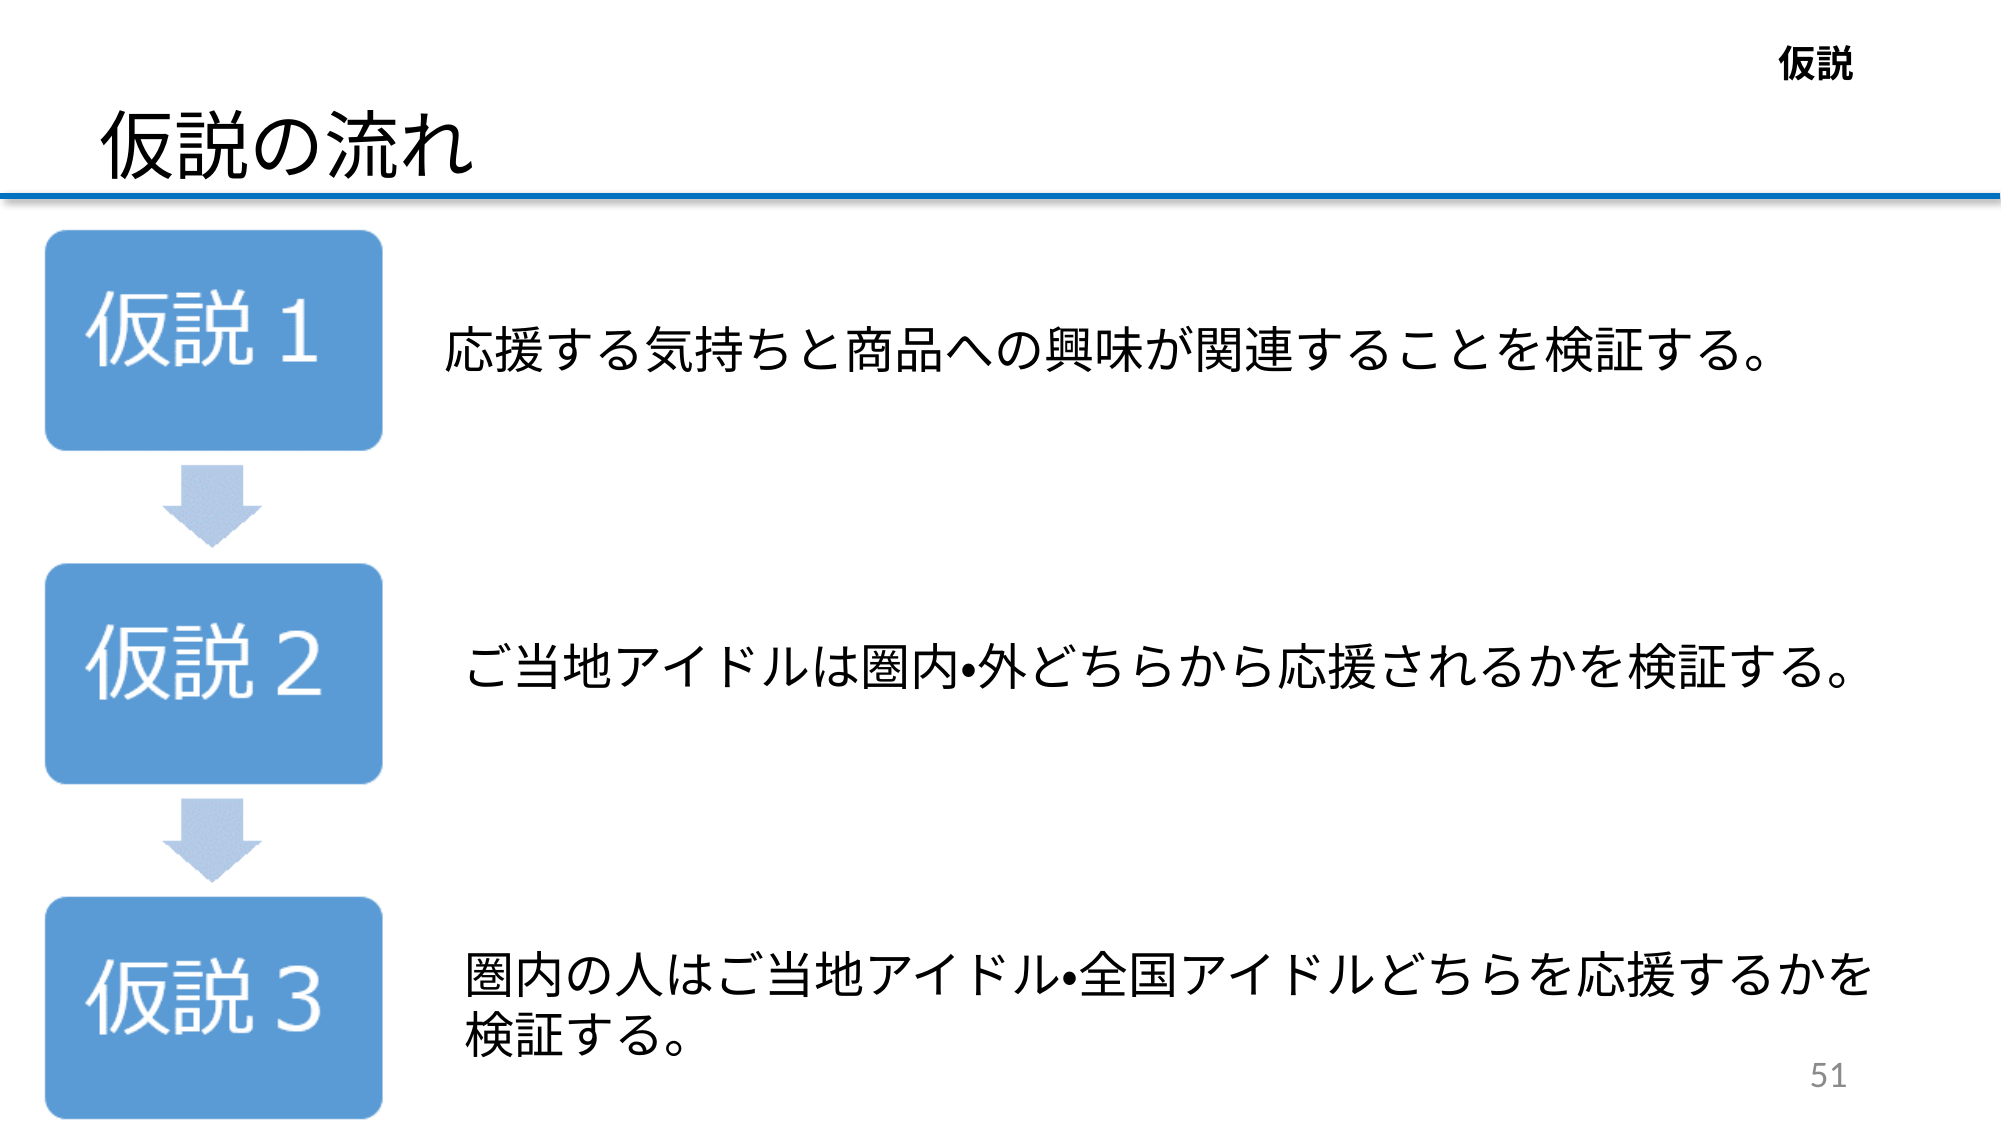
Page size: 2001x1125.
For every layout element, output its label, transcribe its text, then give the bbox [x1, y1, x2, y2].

text_box 圏内の人はご当地アイドル・全国アイドルどちらを応援するかを 検証する。 [449, 936, 1892, 1071]
text_box 仮説の流れ [85, 91, 491, 197]
text_box 仮説 [1764, 33, 1869, 93]
picture [0, 210, 425, 1125]
text_box ご当地アイドルは圏内・外どちらから応援されるかを検証する。 [448, 628, 1893, 703]
slide_number 51 [1412, 1071, 1863, 1103]
text_box 応援する気持ちと商品への興味が関連することを検証する。 [429, 310, 1810, 386]
